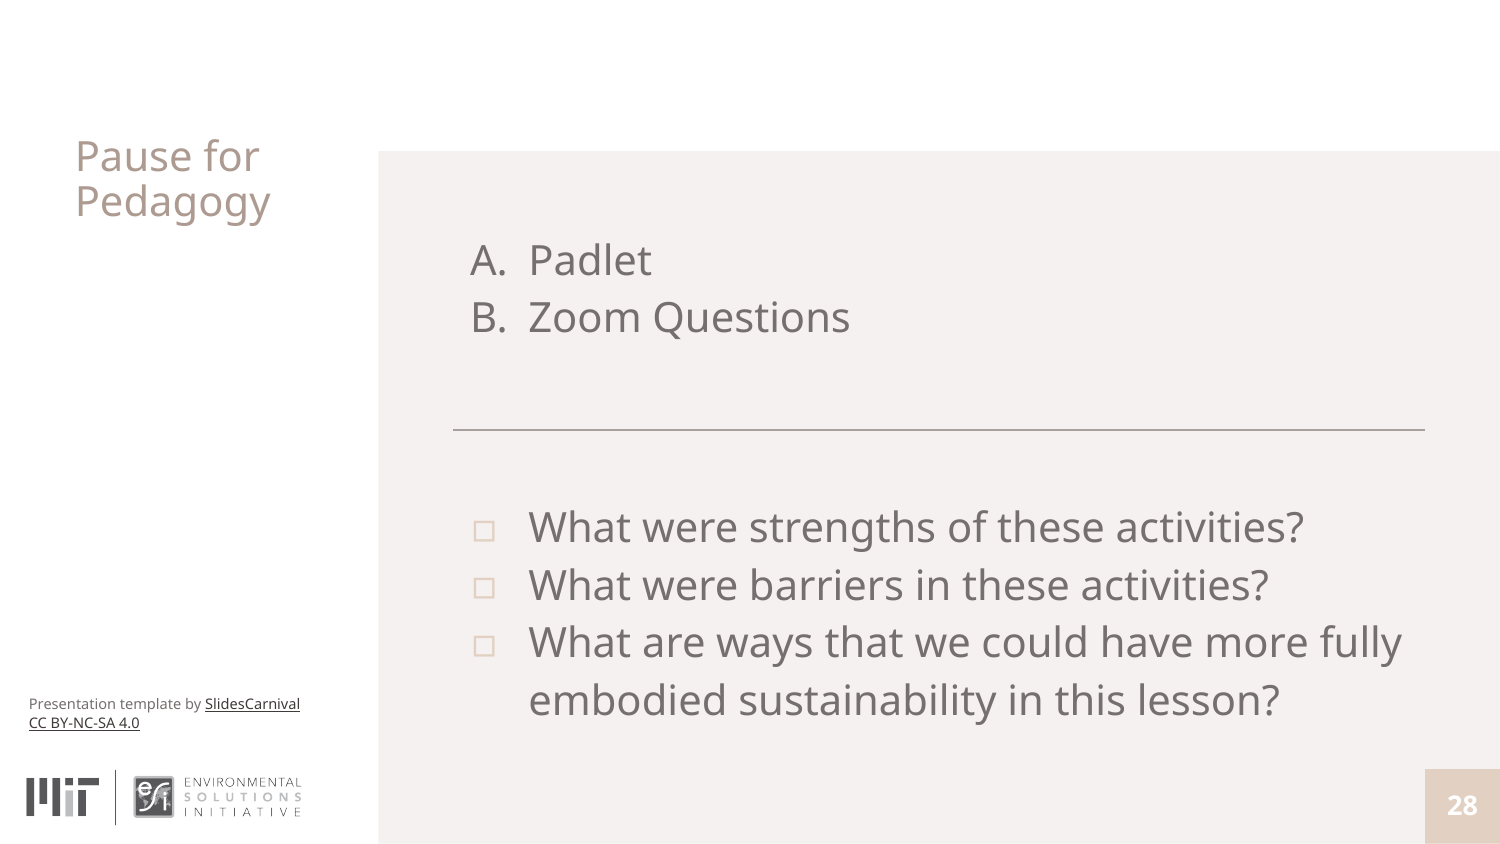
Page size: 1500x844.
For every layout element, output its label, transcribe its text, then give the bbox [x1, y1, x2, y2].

list Padlet Zoom Questions What were strengths of these activities? What were barriers in these activities? What are ways that we could have more fully embodied sustainability in this lesson? [453, 431, 1426, 769]
slide_number 28 [1425, 769, 1500, 844]
title Pause for Pedagogy [74, 135, 342, 769]
picture [13, 757, 314, 835]
list Padlet Zoom Questions What were strengths of these activities? What were barriers in these activities? What are ways that we could have more fully embodied sustainability in this lesson? [453, 225, 1426, 429]
